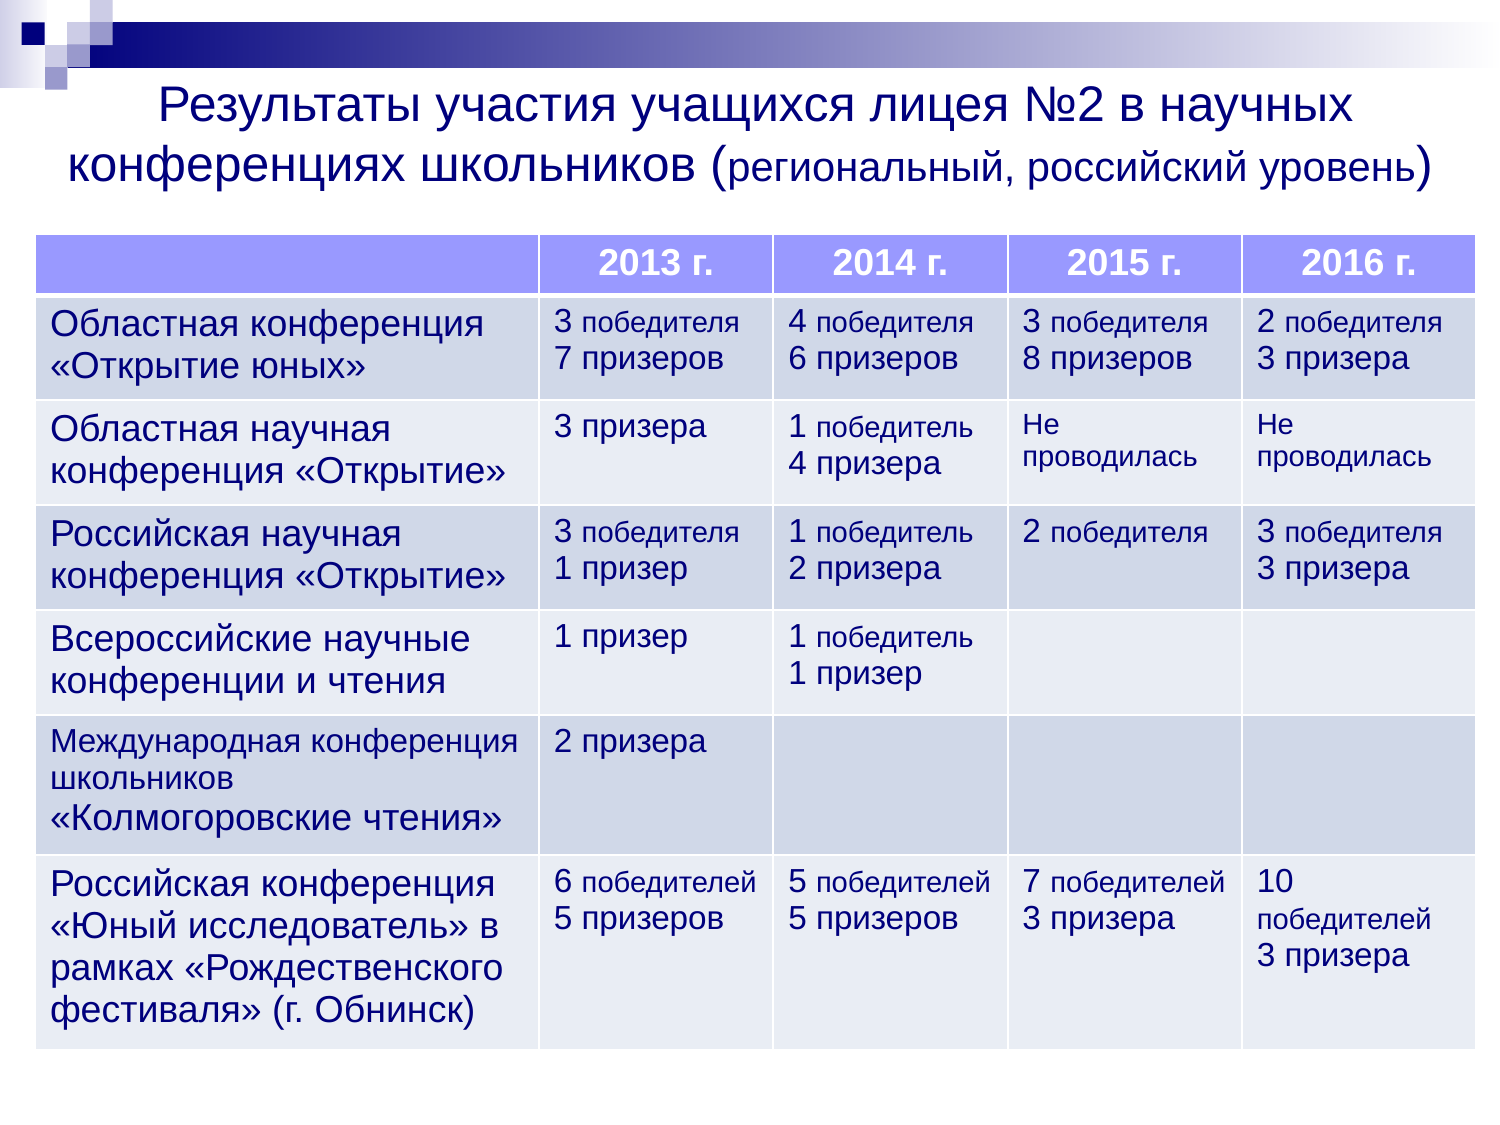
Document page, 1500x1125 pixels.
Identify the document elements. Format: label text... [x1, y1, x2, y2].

table_cell 4 победителя 6 призеров [774, 298, 1007, 399]
table_cell 5 победителей 5 призеров [774, 856, 1007, 1049]
table_cell 3 победителя 3 призера [1243, 506, 1475, 609]
table_cell [774, 716, 1007, 854]
table_cell Международная конференция школьников «Колмогоровские чтения» [36, 716, 538, 854]
table_header 2013 г. [540, 235, 772, 293]
table_cell 3 призера [540, 401, 772, 504]
table_cell 3 победителя 8 призеров [1009, 298, 1241, 399]
table_cell Российская конференция «Юный исследователь» в рамках «Рождественского фестиваля» (г. Обнинск) [36, 856, 538, 1049]
table_cell 1 победитель 4 призера [774, 401, 1007, 504]
title Результаты участия учащихся лицея №2 в научных конференциях школьников (региональный, российский уровень) [46, 35, 1465, 228]
table_header 2016 г. [1243, 235, 1475, 293]
table_cell 7 победителей 3 призера [1009, 856, 1241, 1049]
table_cell 6 победителей 5 призеров [540, 856, 772, 1049]
table_cell [1243, 611, 1475, 714]
table_cell 3 победителя 7 призеров [540, 298, 772, 399]
table_cell Не проводилась [1009, 401, 1241, 504]
table_cell 1 призер [540, 611, 772, 714]
table_cell [1009, 716, 1241, 854]
table_cell Областная конференция «Открытие юных» [36, 298, 538, 399]
table_header [36, 235, 538, 293]
table_cell 2 победителя [1009, 506, 1241, 609]
table_cell 1 победитель 1 призер [774, 611, 1007, 714]
table_cell 2 победителя 3 призера [1243, 298, 1475, 399]
table_cell [1009, 611, 1241, 714]
table_cell 3 победителя 1 призер [540, 506, 772, 609]
table_cell Российская научная конференция «Открытие» [36, 506, 538, 609]
table_cell 2 призера [540, 716, 772, 854]
table_cell 10 победителей 3 призера [1243, 856, 1475, 1049]
table_cell [1243, 716, 1475, 854]
table_cell Всероссийские научные конференции и чтения [36, 611, 538, 714]
table_cell Не проводилась [1243, 401, 1475, 504]
table_cell 1 победитель 2 призера [774, 506, 1007, 609]
table_header 2015 г. [1009, 235, 1241, 293]
table_cell Областная научная конференция «Открытие» [36, 401, 538, 504]
table_header 2014 г. [774, 235, 1007, 293]
